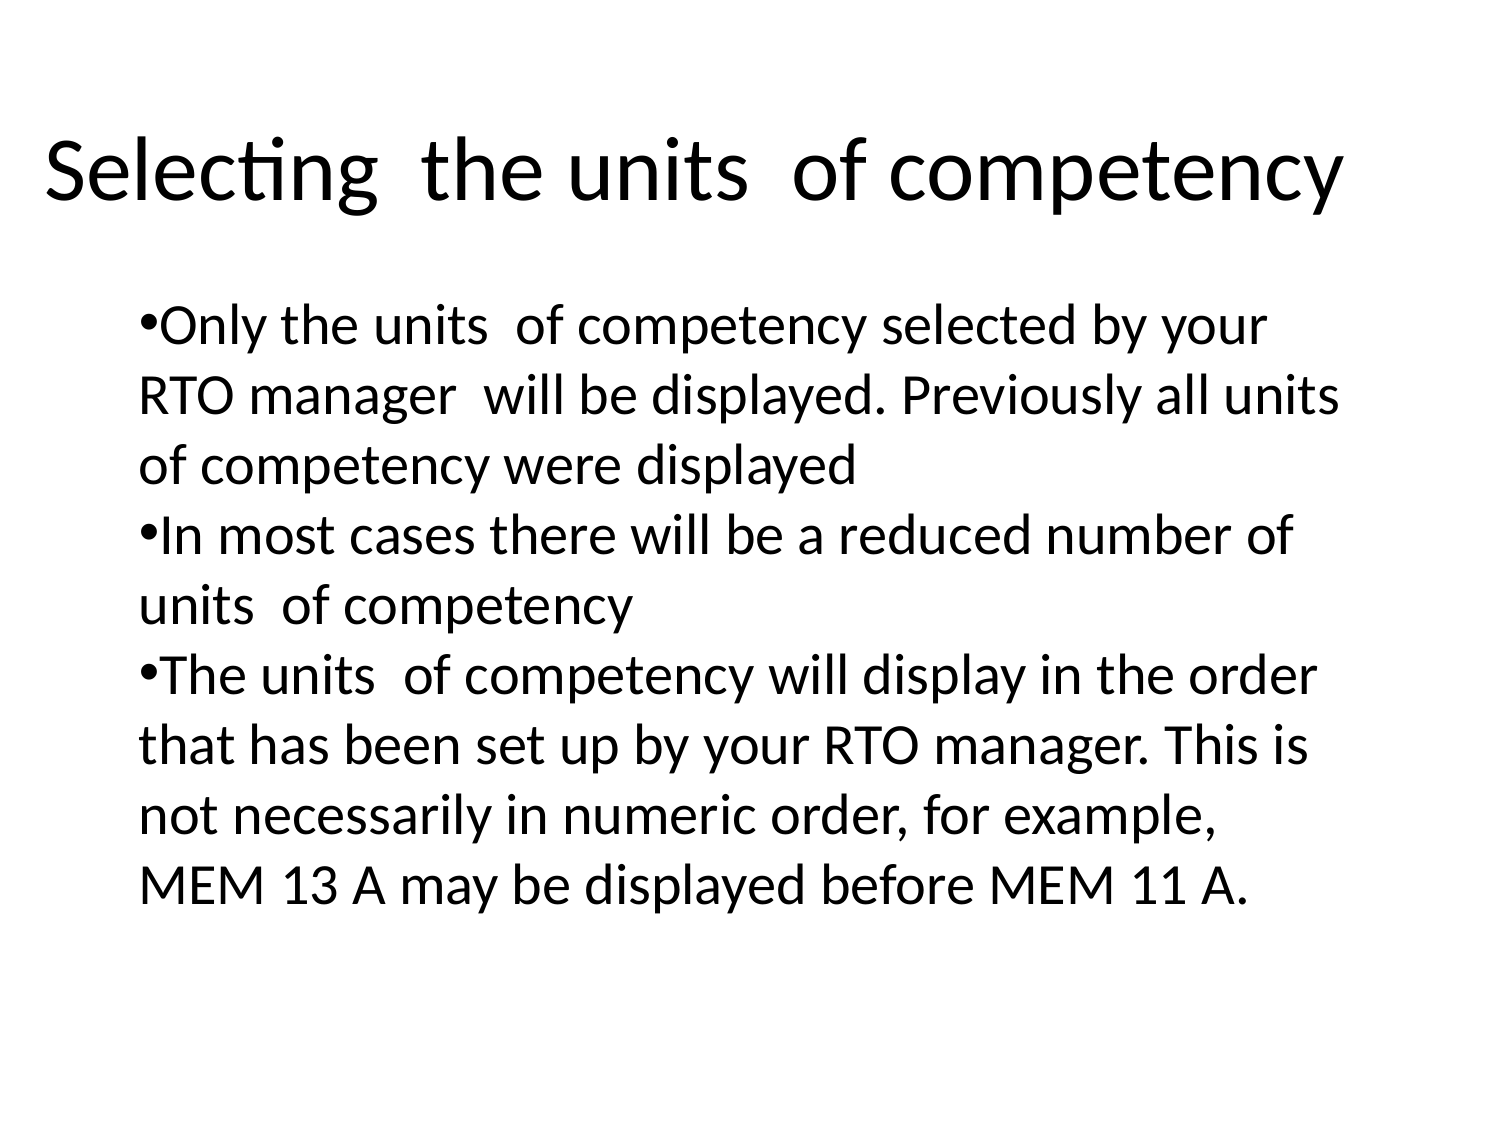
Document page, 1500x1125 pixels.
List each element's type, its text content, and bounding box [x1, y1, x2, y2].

text_box Only the units of competency selected by your RTO manager will be displayed. Previously all units of competency were displayed In most cases there will be a reduced number of units of competency The units of competency will display in the order that has been set up by your RTO manager. This is not necessarily in numeric order, for example, MEM 13 A may be displayed before MEM 11 A. [123, 278, 1388, 924]
text_box Selecting the units of competency [29, 101, 1459, 227]
